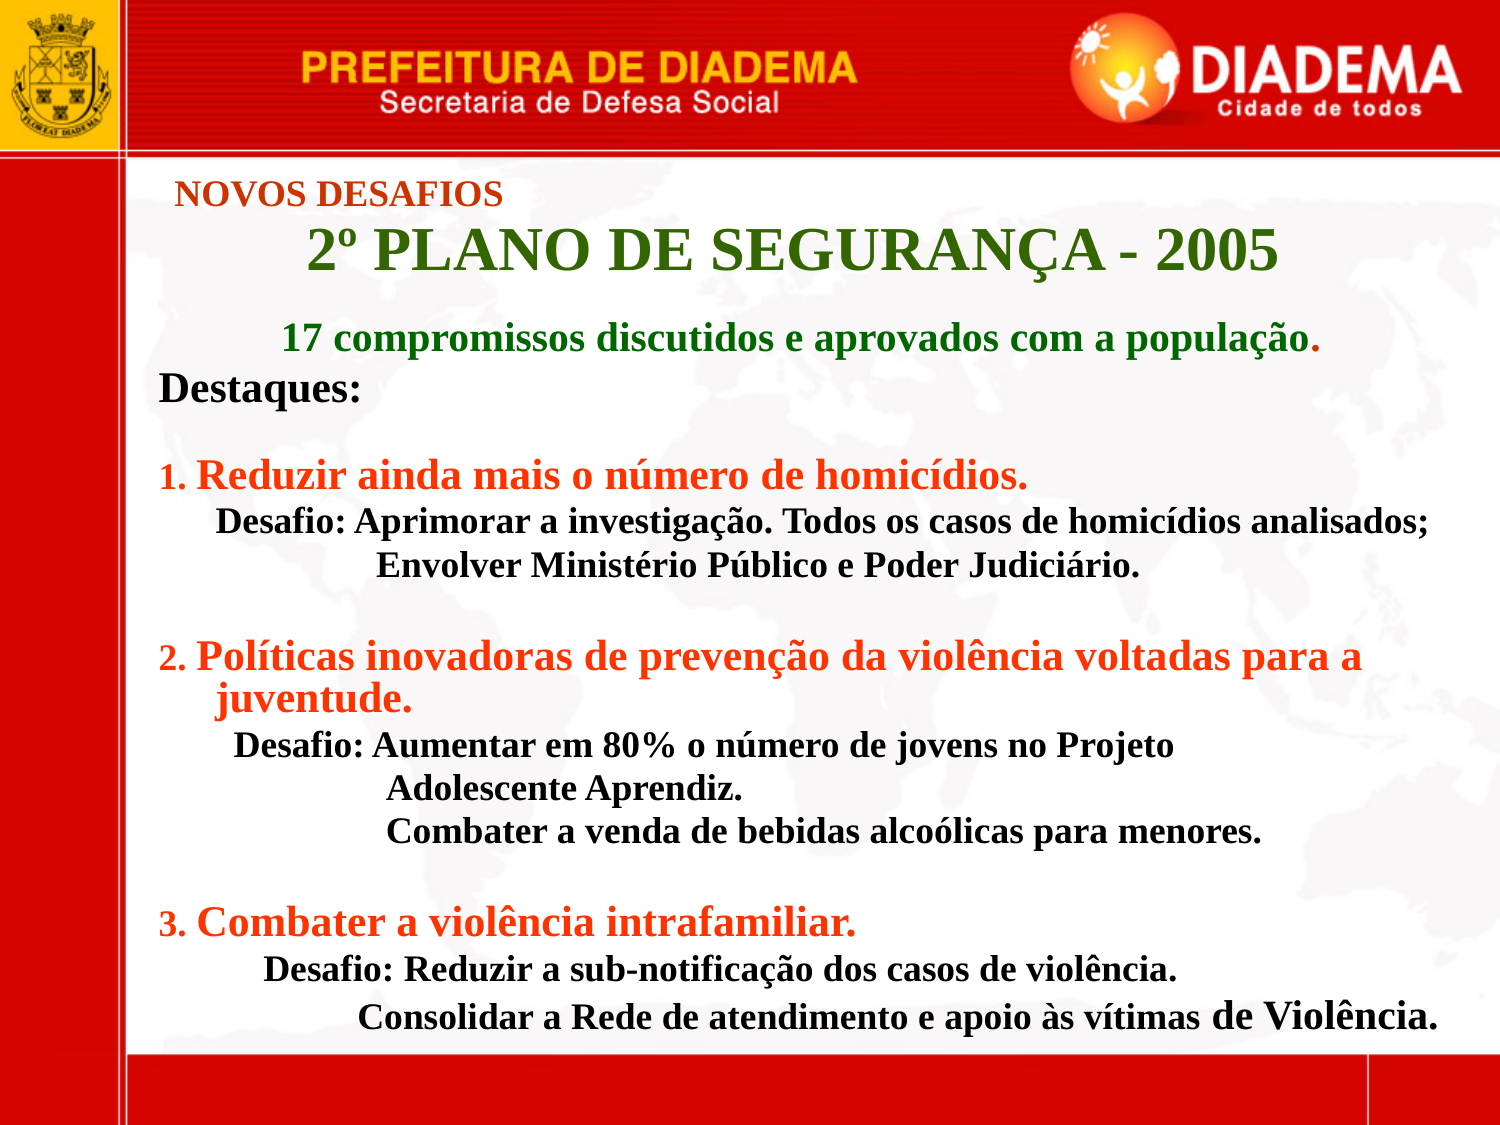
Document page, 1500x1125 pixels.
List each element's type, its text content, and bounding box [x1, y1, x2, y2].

text_box 2º PLANO DE SEGURANÇA - 2005 [134, 200, 1453, 291]
list 17 compromissos discutidos e aprovados com a população. Destaques: 1. Reduzir ainda mais o número de homicídios. Desafio: Aprimorar a investigação. Todos os casos de homicídios analisados; Envolver Ministério Público e Poder Judiciário. 2. Políticas inovadoras de prevenção da violência voltadas para a juventude. Desafio: Aumentar em 80% o número de jovens no Projeto Adolescente Aprendiz. Combater a venda de bebidas alcoólicas para menores. 3. Combater a violência intrafamiliar. Desafio: Reduzir a sub-notificação dos casos de violência. Consolidar a Rede de atendimento e apoio às vítimas de Violência. [143, 312, 1500, 1001]
picture [0, 0, 1500, 1125]
title NOVOS DESAFIOS [159, 180, 1448, 200]
